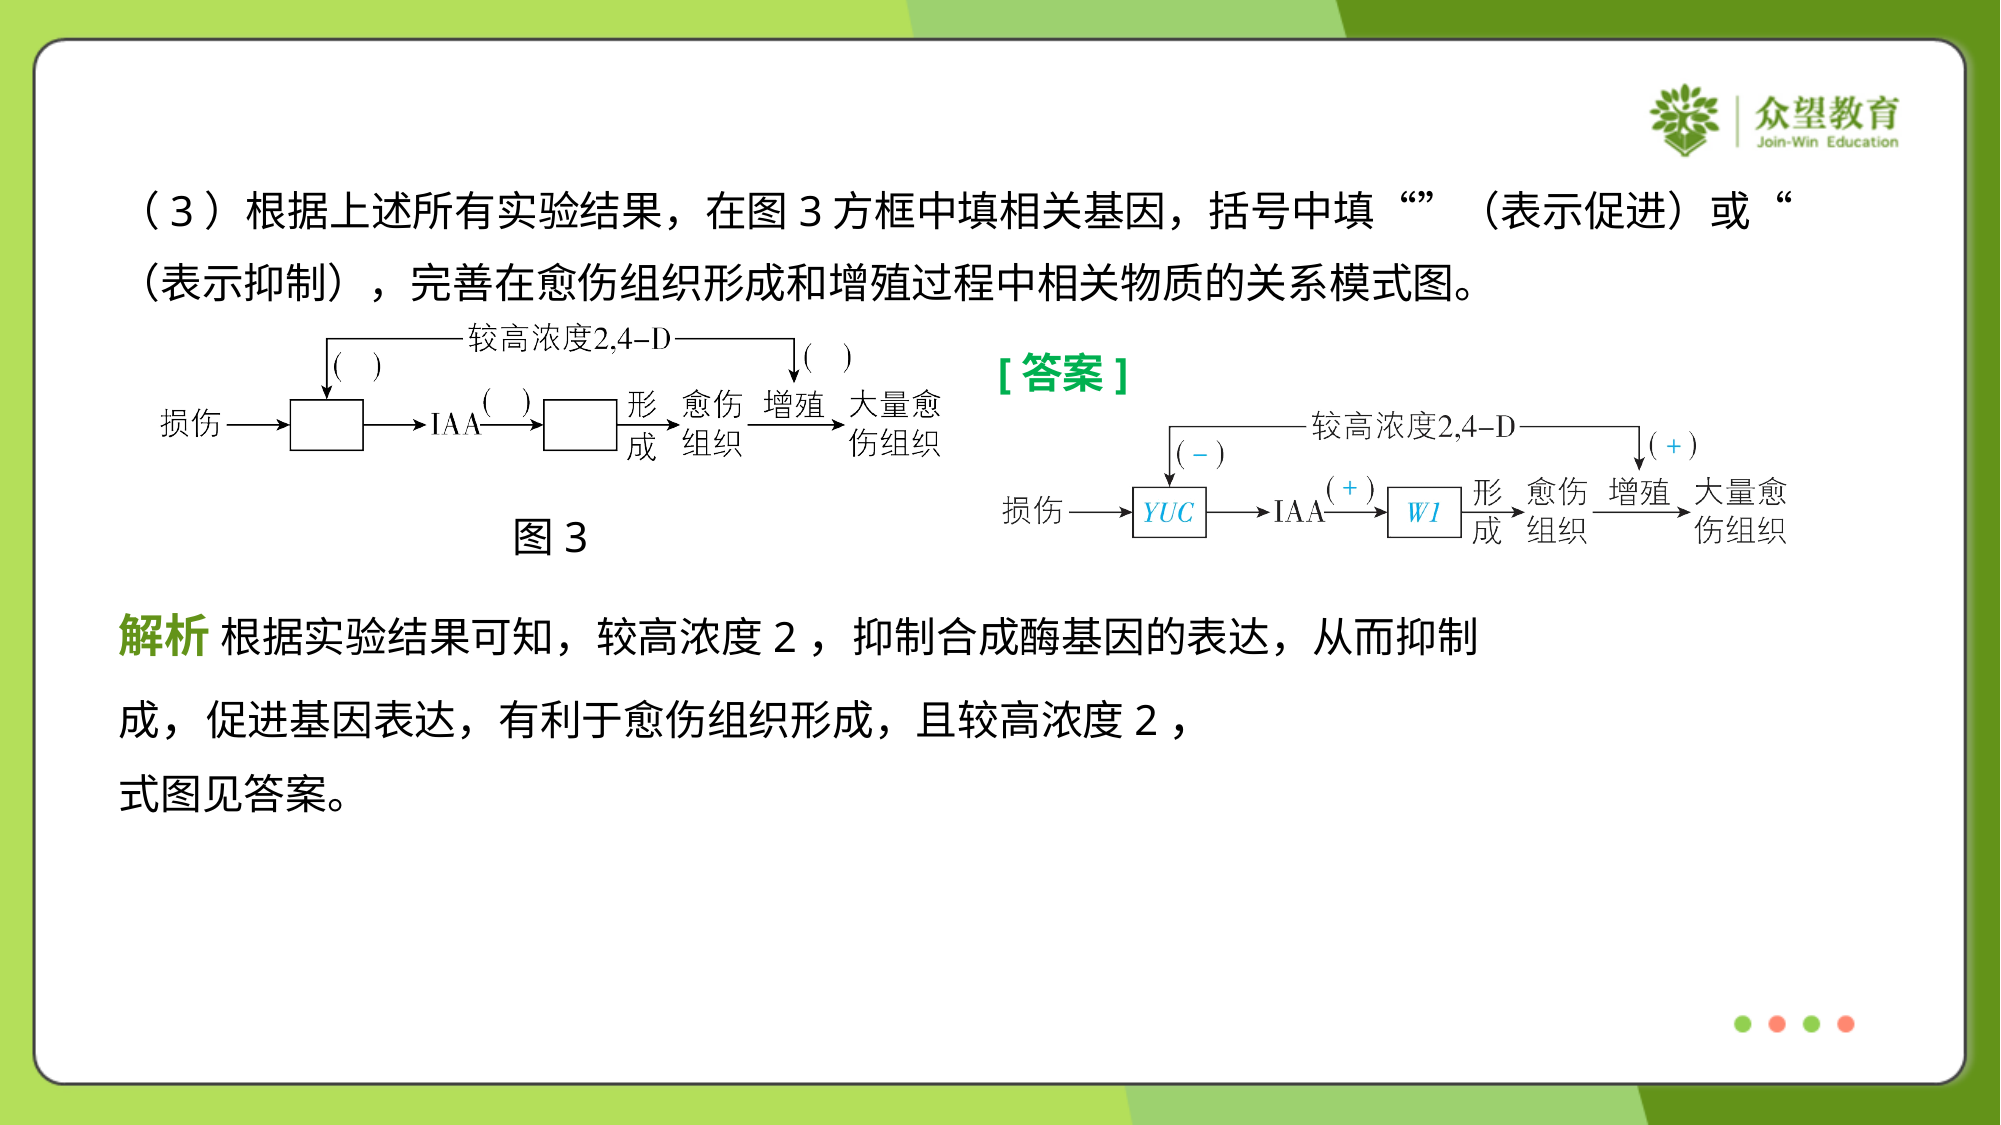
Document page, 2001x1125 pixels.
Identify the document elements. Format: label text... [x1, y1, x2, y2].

text_box 图3 [512, 487, 589, 622]
picture [0, 0, 2000, 1125]
text_box [答案] [997, 322, 1880, 389]
